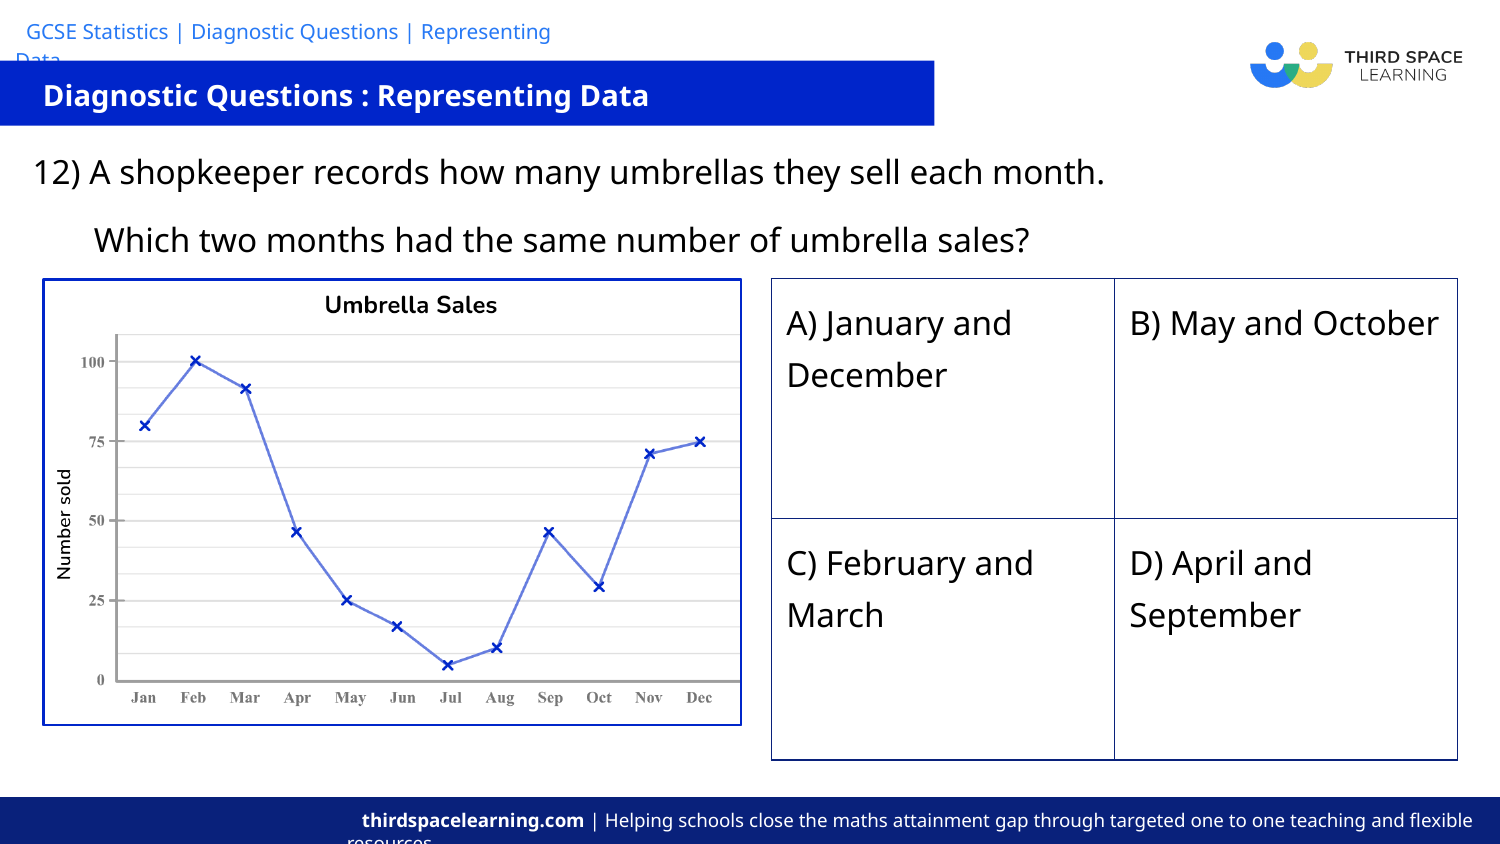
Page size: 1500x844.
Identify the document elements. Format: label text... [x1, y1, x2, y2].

table_cell D) April and September [1115, 519, 1457, 759]
table_header B) May and October [1115, 279, 1457, 518]
picture [42, 278, 743, 726]
table_header A) January and December [772, 279, 1114, 518]
text_box Diagnostic Questions : Representing Data [27, 61, 778, 127]
picture [1250, 33, 1465, 99]
table_header 12) A shopkeeper records how many umbrellas they sell each month. Which two months had the same number of umbrella sales? [19, 142, 1474, 255]
table_cell C) February and March [772, 519, 1114, 759]
